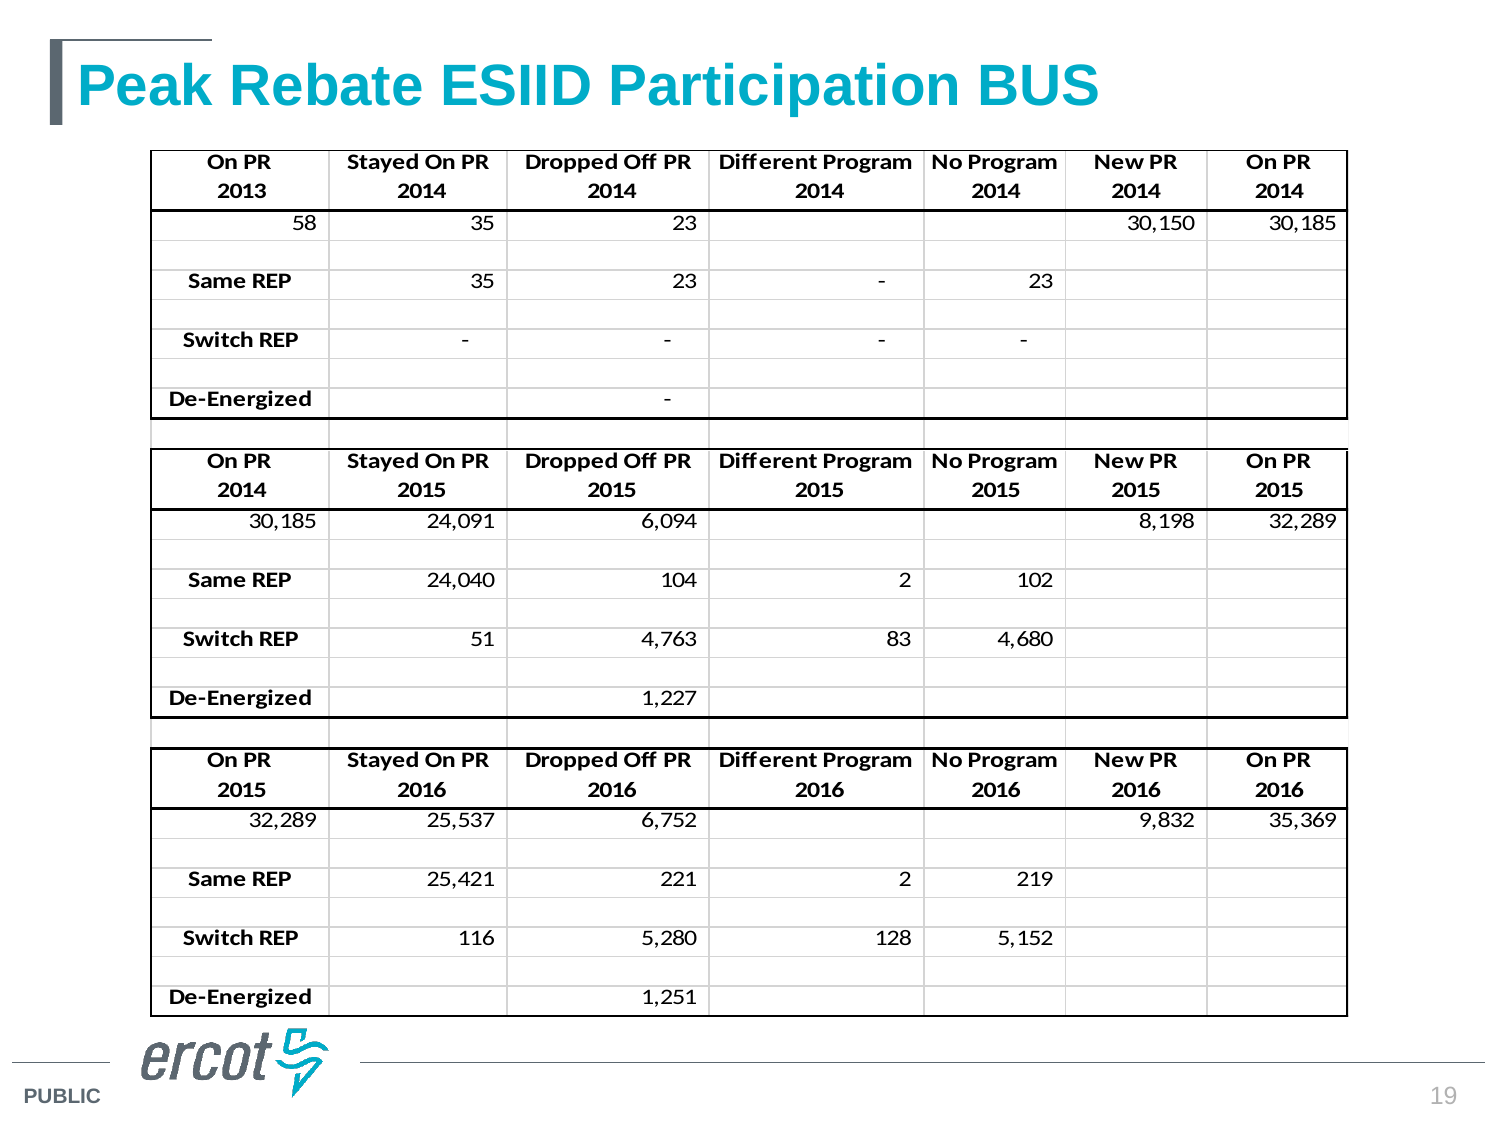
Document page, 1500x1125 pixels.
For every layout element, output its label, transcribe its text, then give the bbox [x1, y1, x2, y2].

title Peak Rebate ESIID Participation BUS [62, 39, 1450, 125]
picture [149, 149, 1351, 1018]
slide_number 19 [1400, 1076, 1488, 1113]
picture [137, 1024, 332, 1100]
